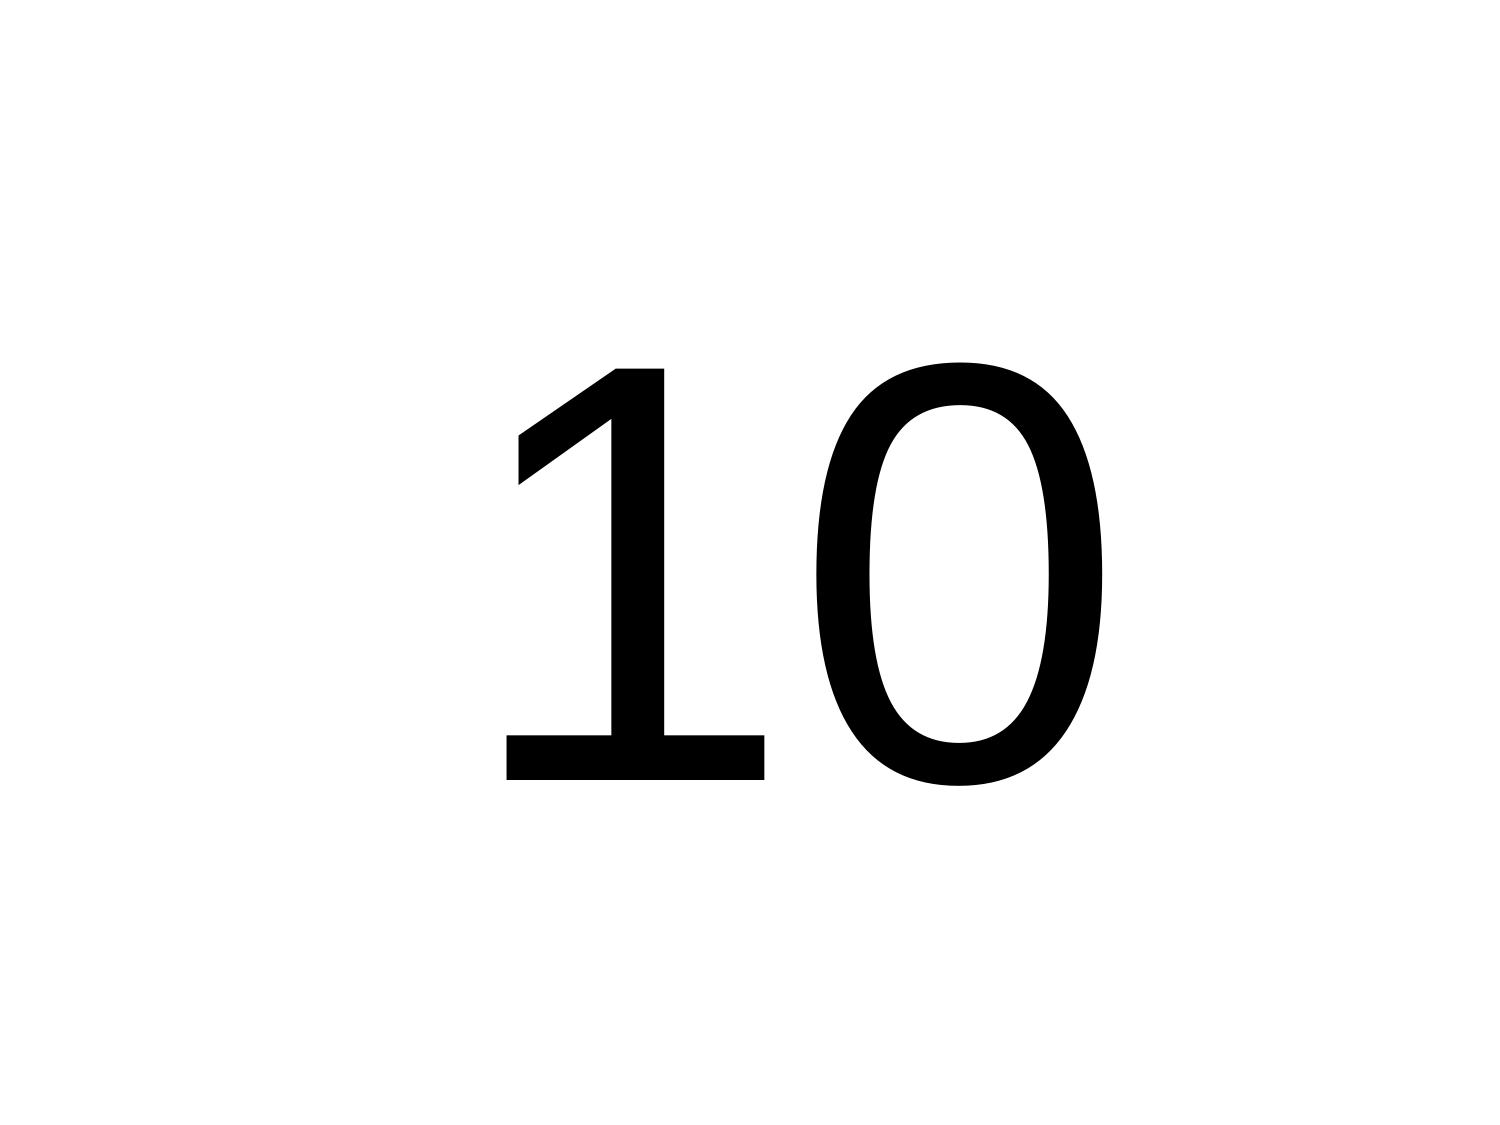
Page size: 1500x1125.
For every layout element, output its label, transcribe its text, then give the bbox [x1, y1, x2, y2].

text_box 10 [349, 174, 1238, 908]
